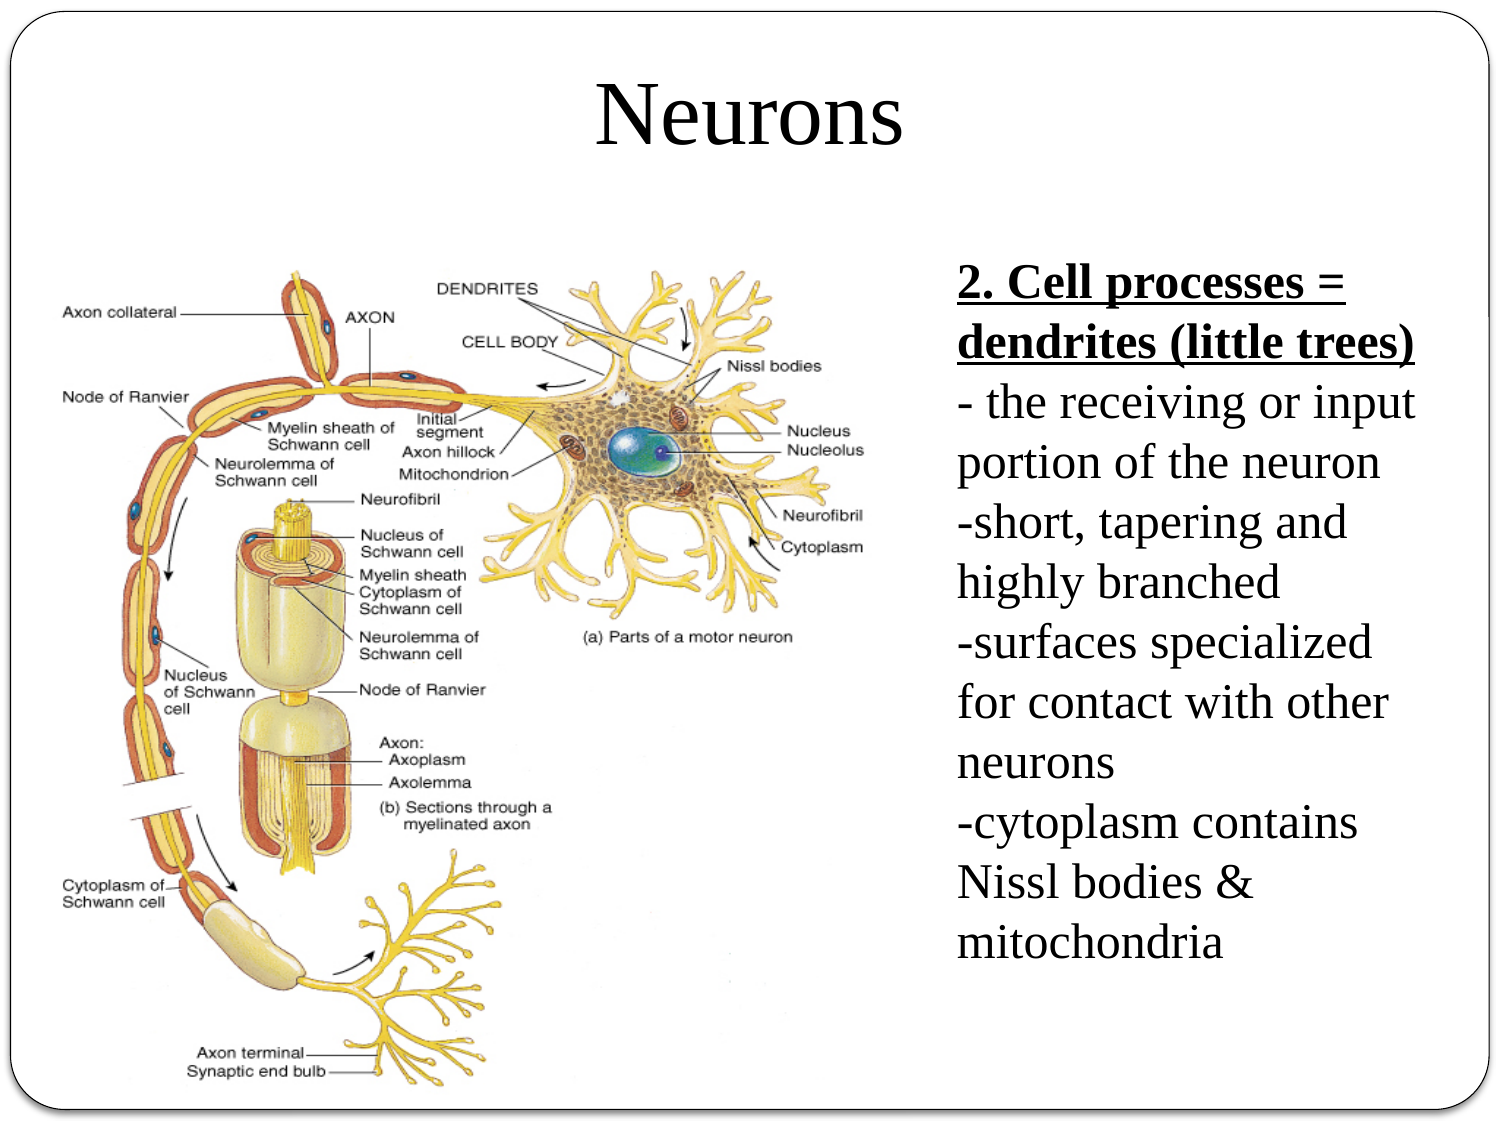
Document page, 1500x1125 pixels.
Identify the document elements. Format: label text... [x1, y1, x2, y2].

picture [40, 198, 889, 1098]
text_box 2. Cell processes = dendrites (little trees) - the receiving or input portion of the neuron -short, tapering and highly branched -surfaces specialized for contact with other neurons -cytoplasm contains Nissl bodies & mitochondria [942, 241, 1441, 1097]
text_box Neurons [112, 14, 1388, 203]
